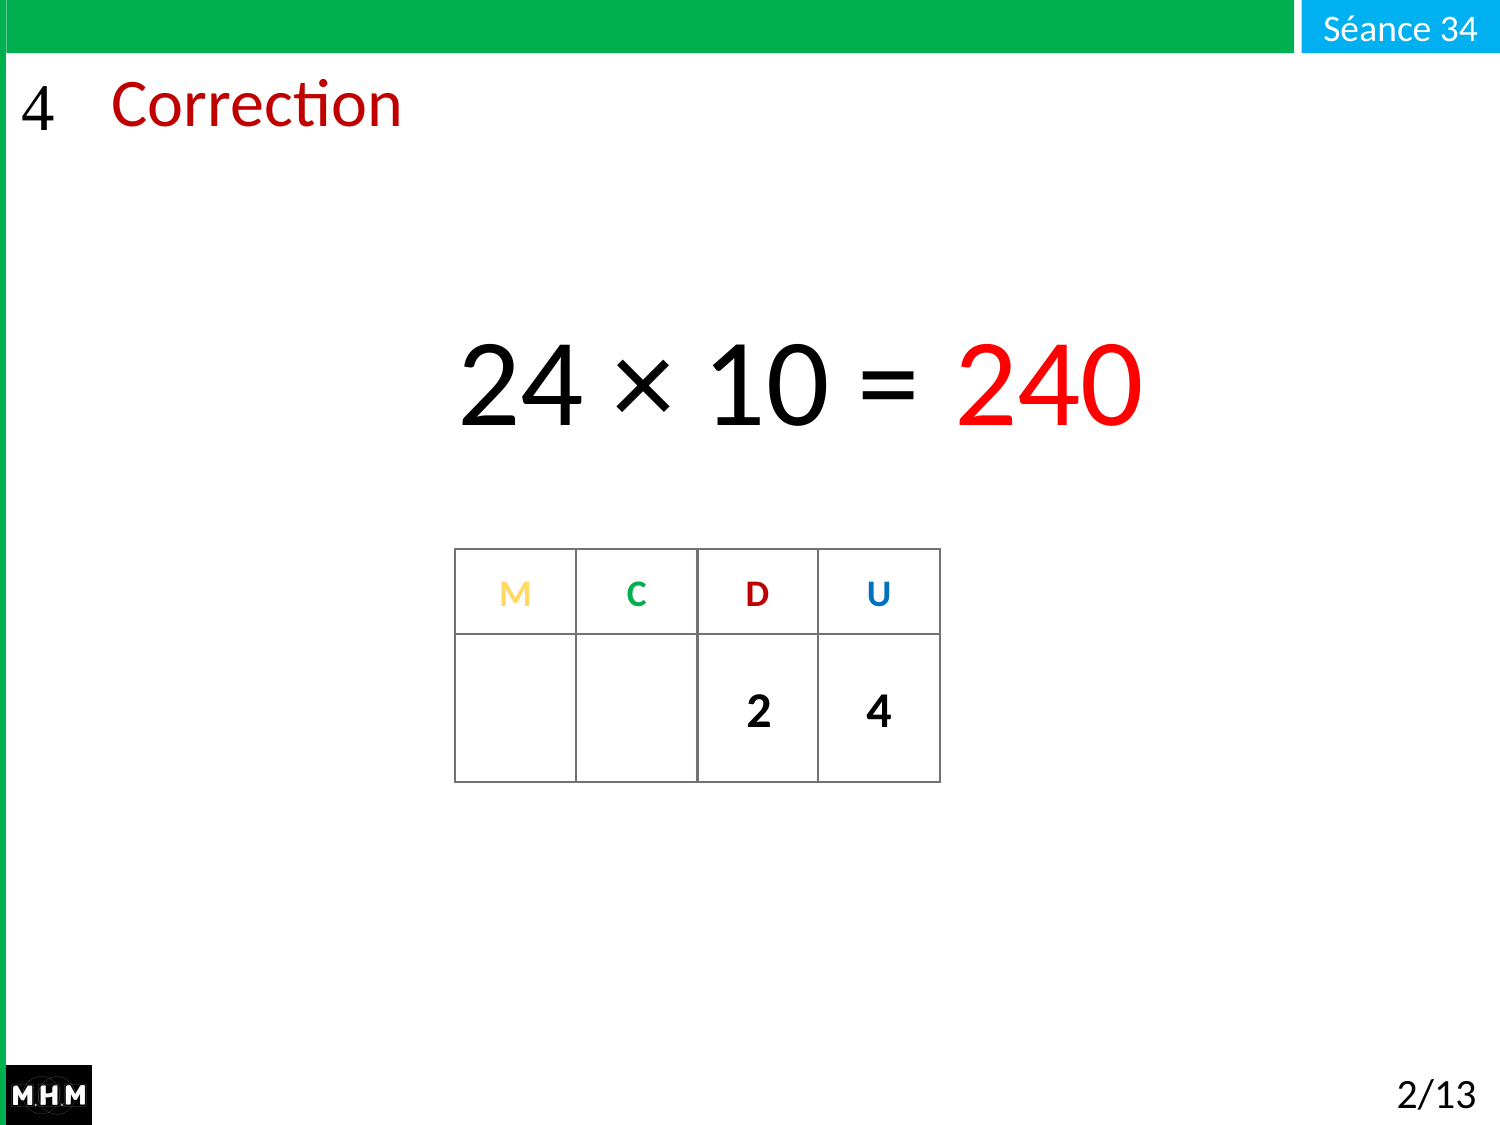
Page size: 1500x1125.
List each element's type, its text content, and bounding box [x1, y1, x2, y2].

picture [6, 1065, 92, 1125]
text_box U [817, 548, 941, 633]
text_box 24 × 10 = [442, 292, 939, 458]
text_box M [454, 548, 577, 633]
text_box D [699, 548, 817, 633]
text_box 240 [939, 292, 1282, 458]
title Correction [96, 60, 1391, 150]
text_box [454, 633, 577, 783]
text_box 2 [697, 633, 817, 783]
list 2/13 [1373, 1064, 1500, 1125]
text_box 4 [817, 633, 941, 783]
text_box [577, 633, 697, 783]
text_box C [577, 548, 699, 633]
